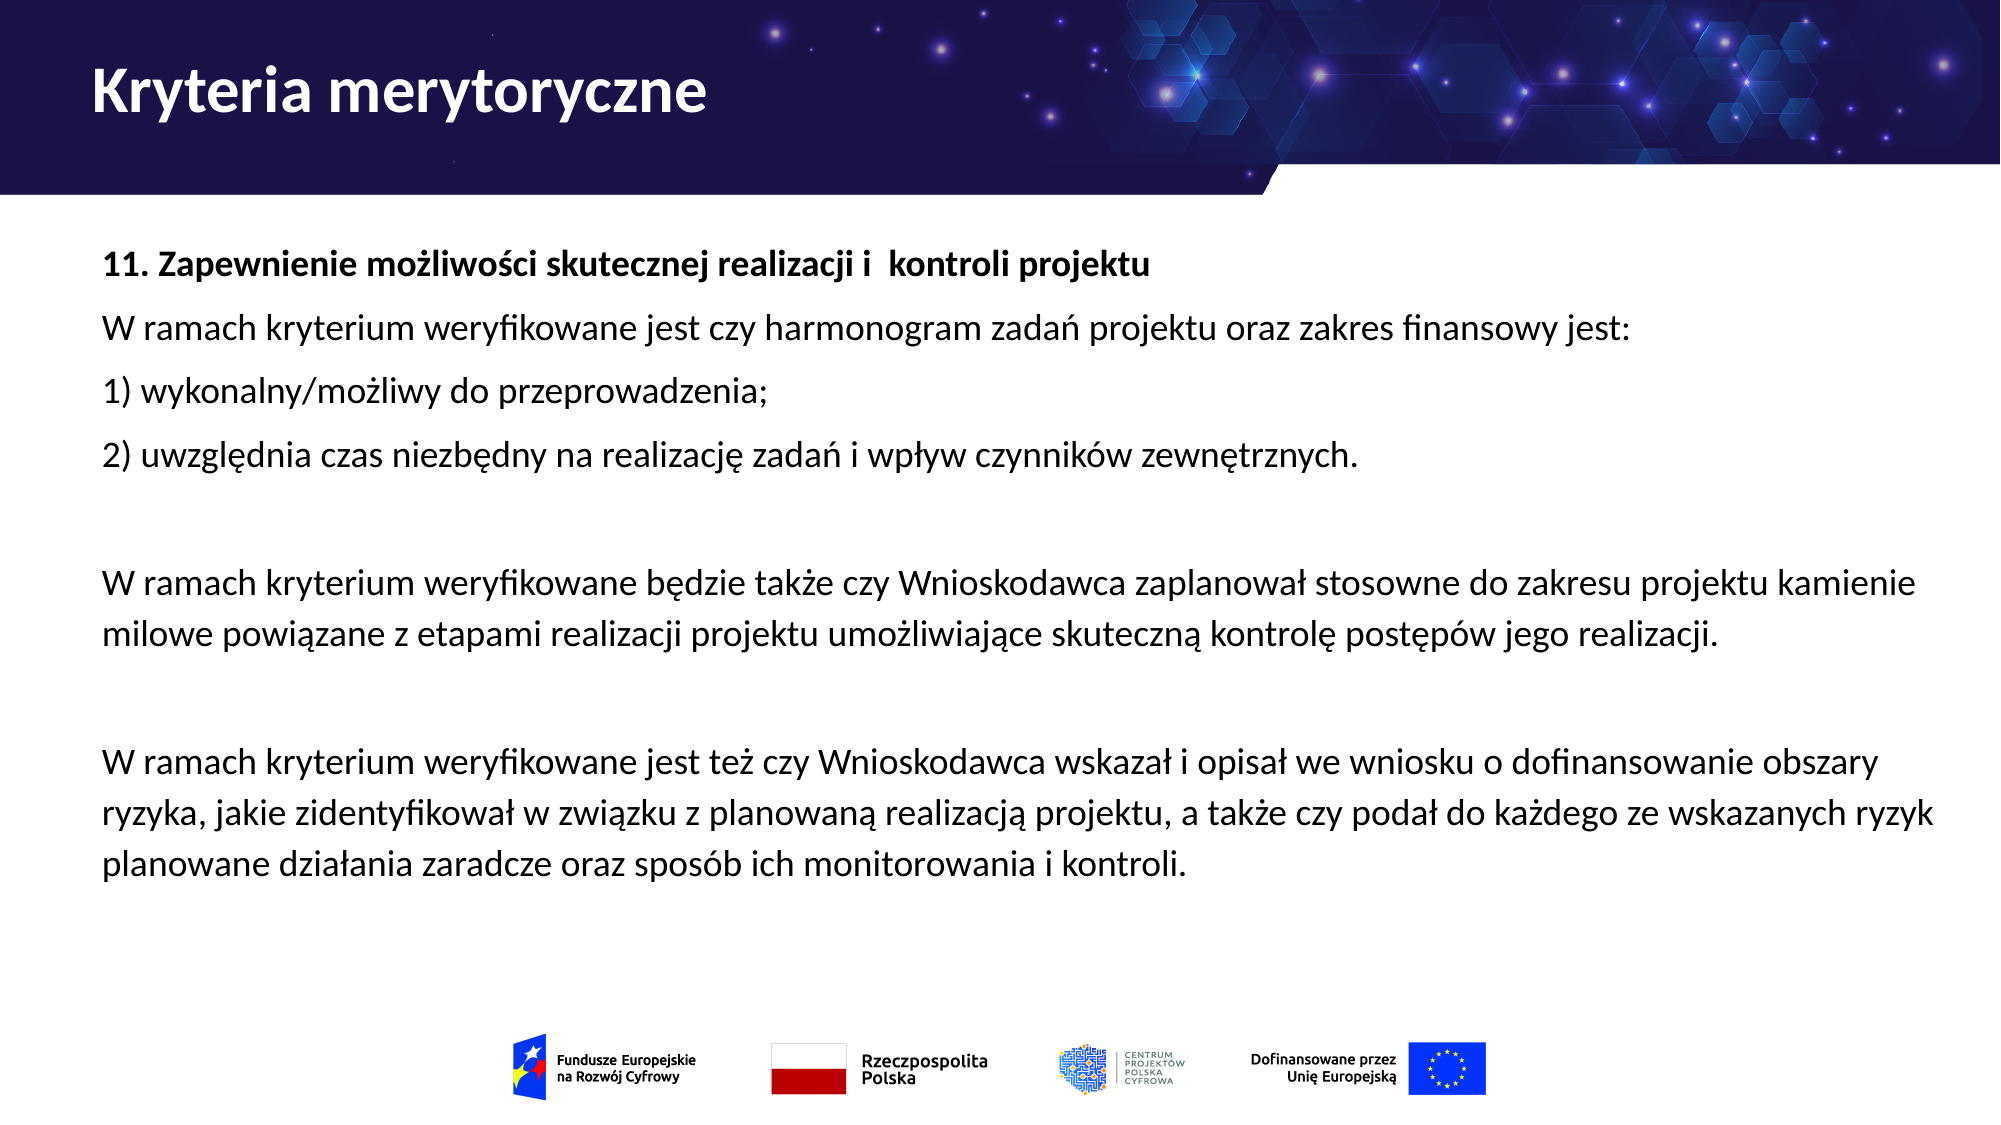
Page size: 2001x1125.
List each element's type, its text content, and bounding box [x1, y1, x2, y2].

picture [491, 1011, 1509, 1122]
picture [0, 0, 2000, 195]
list 11. Zapewnienie możliwości skutecznej realizacji i kontroli projektu W ramach kryterium weryfikowane jest czy harmonogram zadań projektu oraz zakres finansowy jest: 1) wykonalny/możliwy do przeprowadzenia; 2) uwzględnia czas niezbędny na realizację zadań i wpływ czynników zewnętrznych. W ramach kryterium weryfikowane będzie także czy Wnioskodawca zaplanował stosowne do zakresu projektu kamienie milowe powiązane z etapami realizacji projektu umożliwiające skuteczną kontrolę postępów jego realizacji. W ramach kryterium weryfikowane jest też czy Wnioskodawca wskazał i opisał we wniosku o dofinansowanie obszary ryzyka, jakie zidentyfikował w związku z planowaną realizacją projektu, a także czy podał do każdego ze wskazanych ryzyk planowane działania zaradcze oraz sposób ich monitorowania i kontroli. [87, 225, 1965, 900]
title Kryteria merytoryczne [77, 46, 1863, 136]
